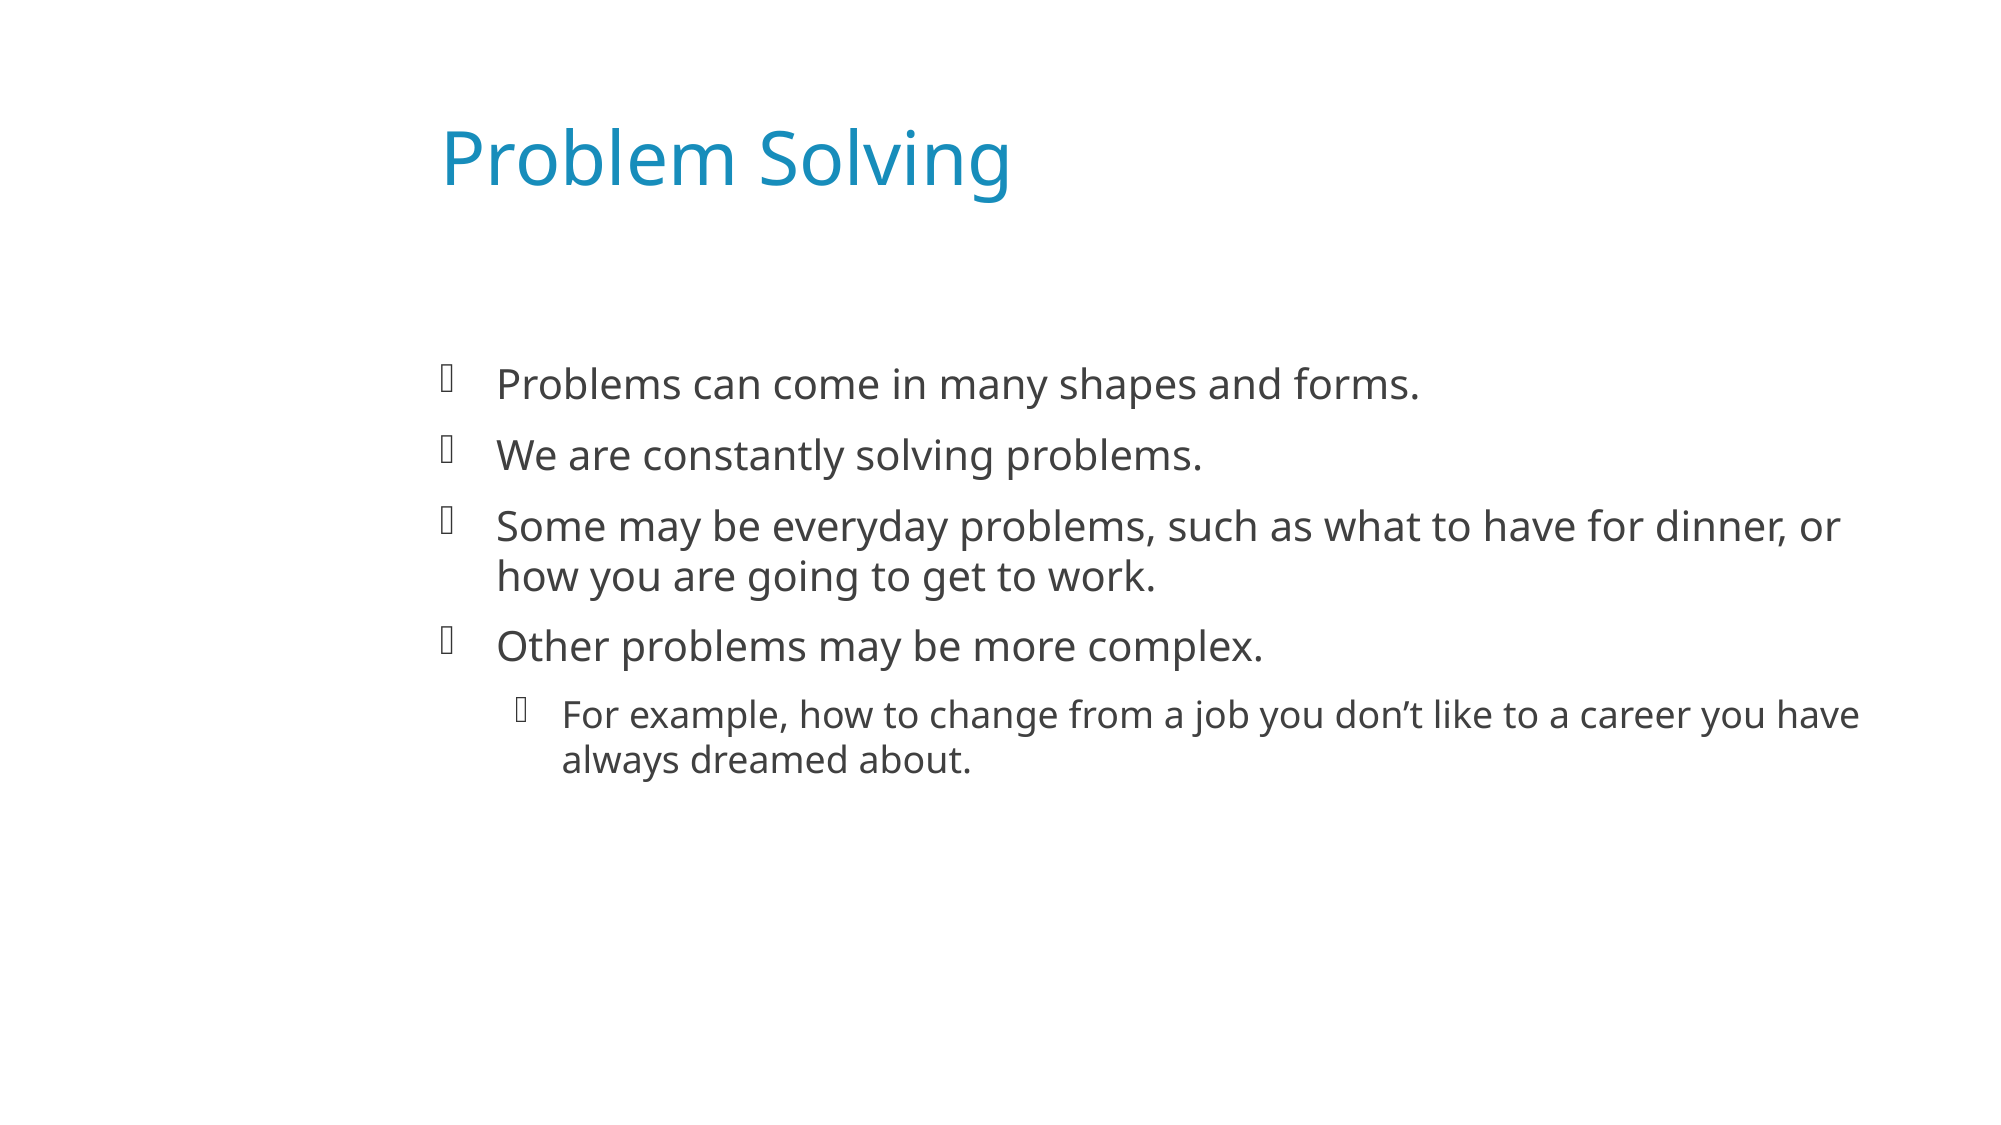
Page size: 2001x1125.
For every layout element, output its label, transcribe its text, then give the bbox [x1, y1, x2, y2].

title Problem Solving [425, 102, 1888, 313]
list Problems can come in many shapes and forms. We are constantly solving problems. Some may be everyday problems, such as what to have for dinner, or how you are going to get to work. Other problems may be more complex. For example, how to change from a job you don’t like to a career you have always dreamed about. [424, 350, 1888, 1074]
